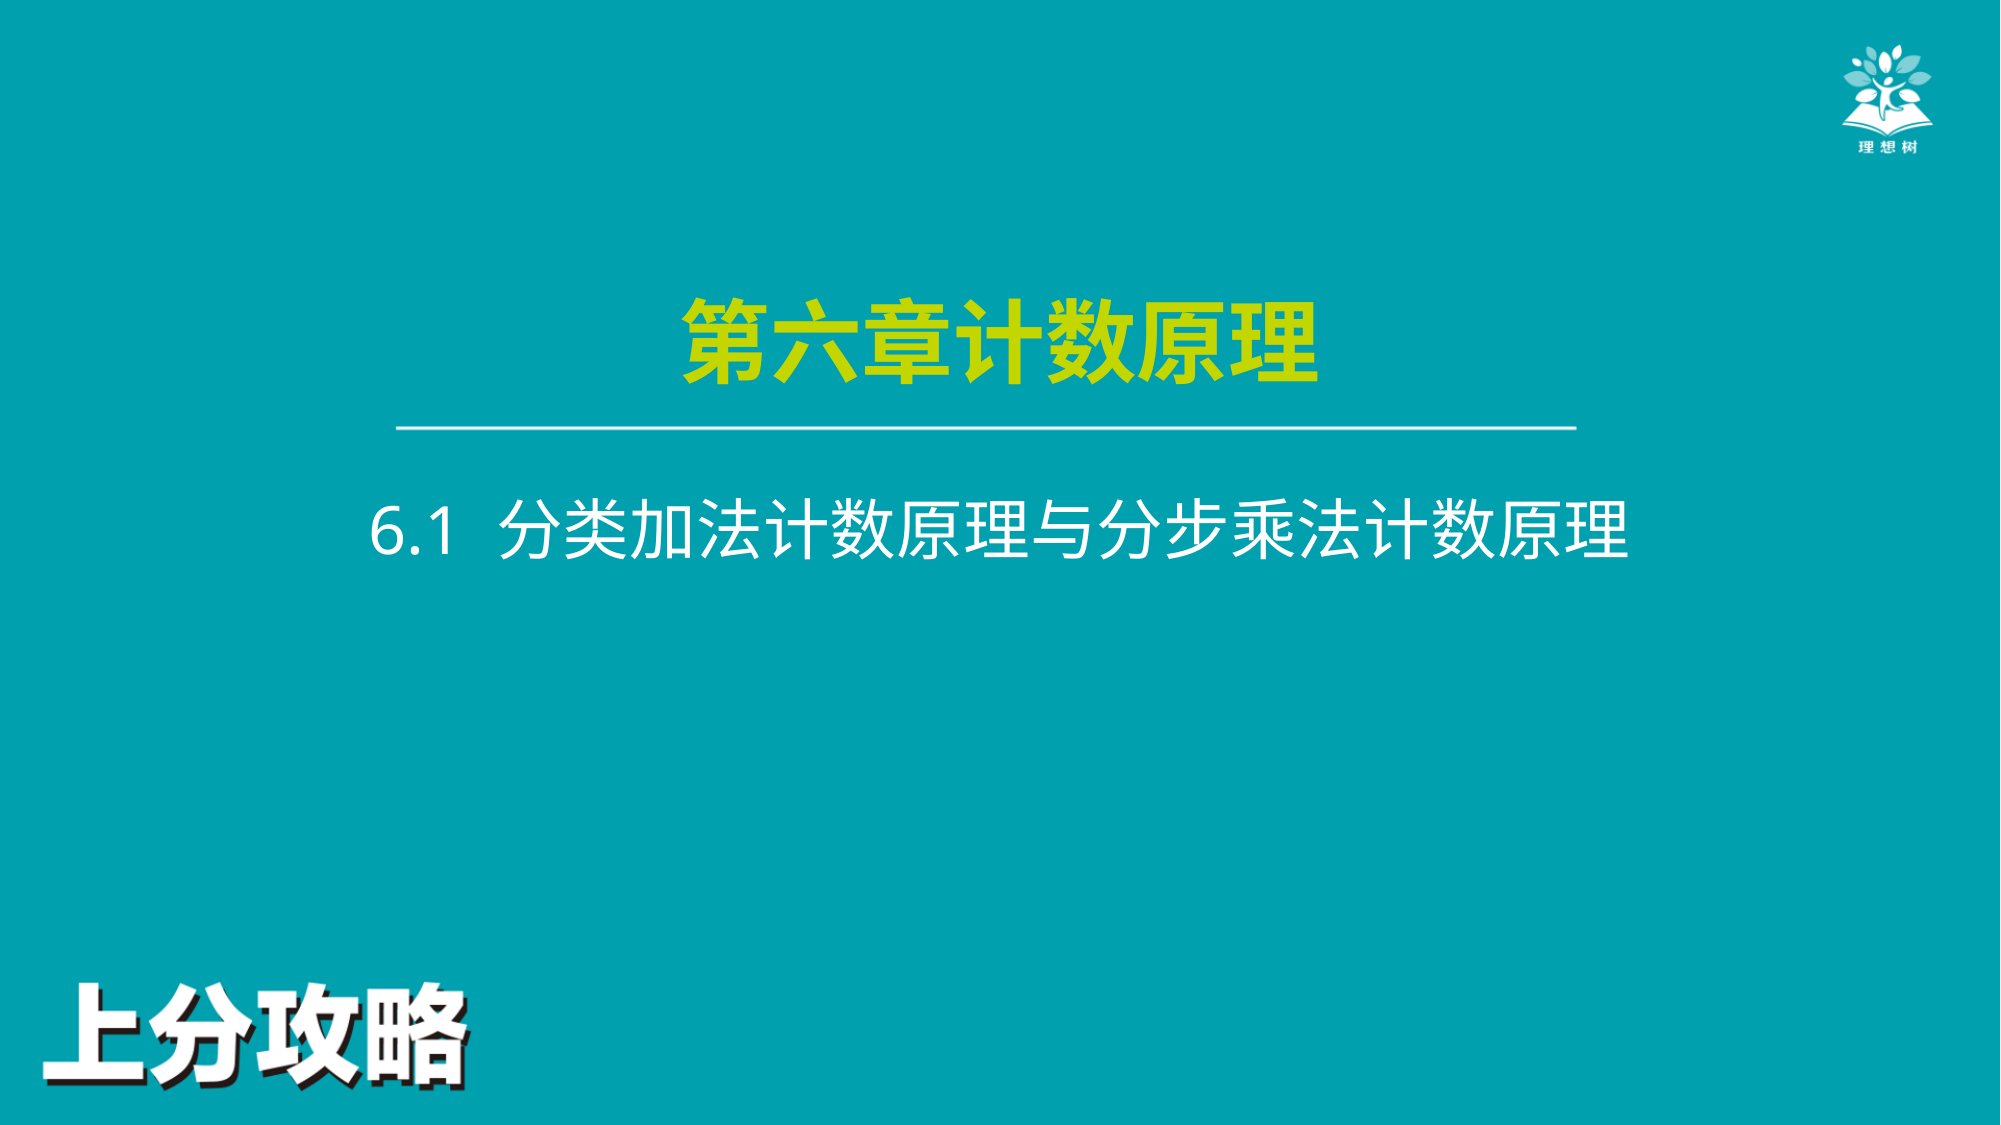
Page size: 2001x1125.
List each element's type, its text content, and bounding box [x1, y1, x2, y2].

text_box 第六章计数原理 [0, 265, 2000, 413]
picture [0, 0, 2000, 265]
text_box 6.1 分类加法计数原理与分步乘法计数原理 [0, 472, 2000, 579]
picture [0, 579, 2000, 1125]
picture [0, 413, 2000, 472]
